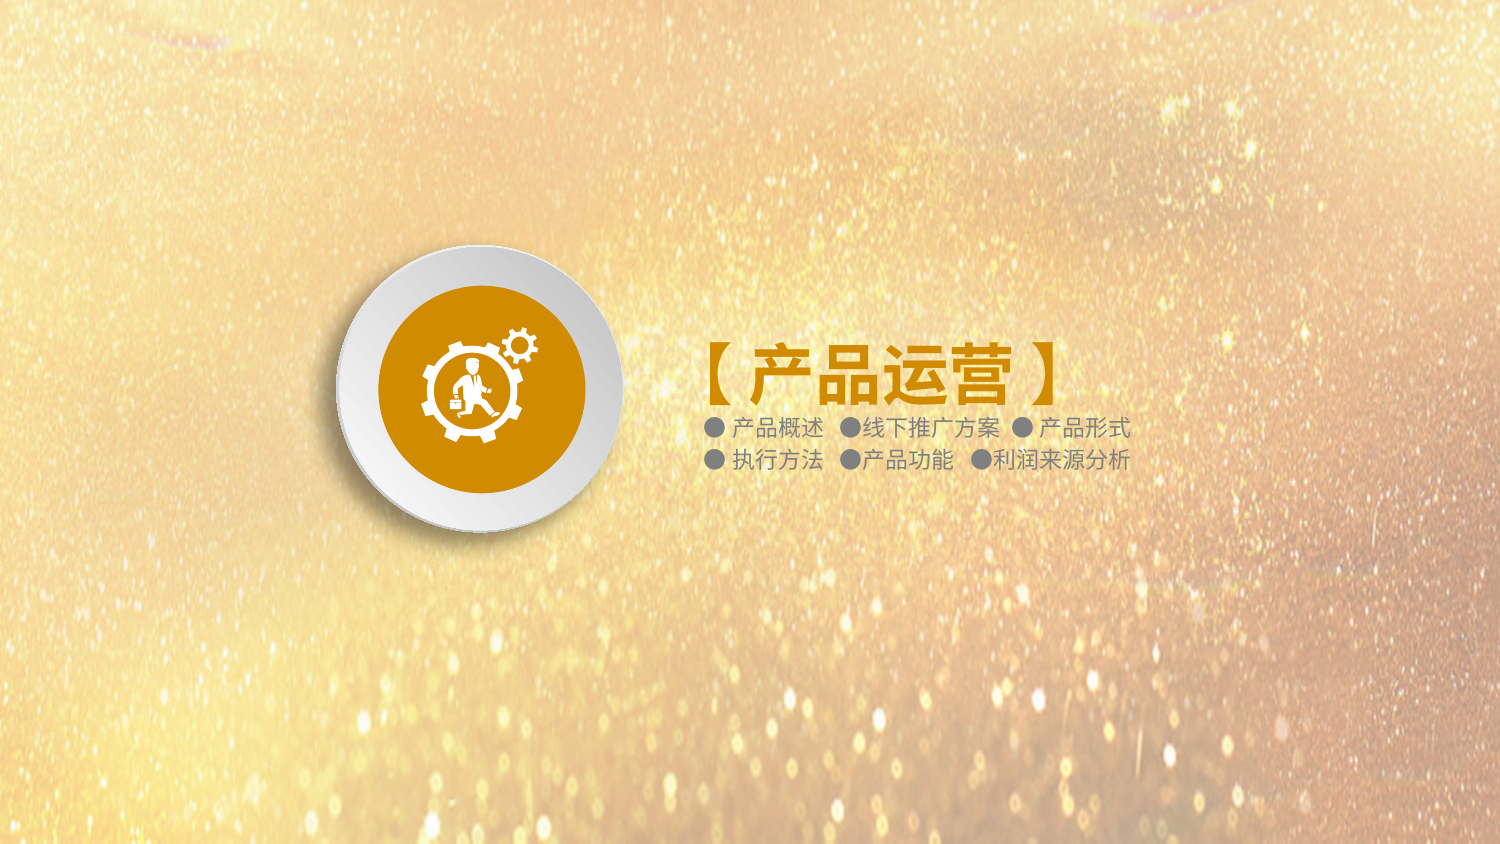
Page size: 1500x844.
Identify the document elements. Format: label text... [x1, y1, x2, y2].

text_box 【 产品运营 】 [667, 287, 1176, 419]
text_box ●产品概述 ●线下推广方案 ● 产品形式 ●执行方法 ●产品功能 ●利润来源分析 [692, 408, 1242, 479]
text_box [336, 244, 624, 533]
